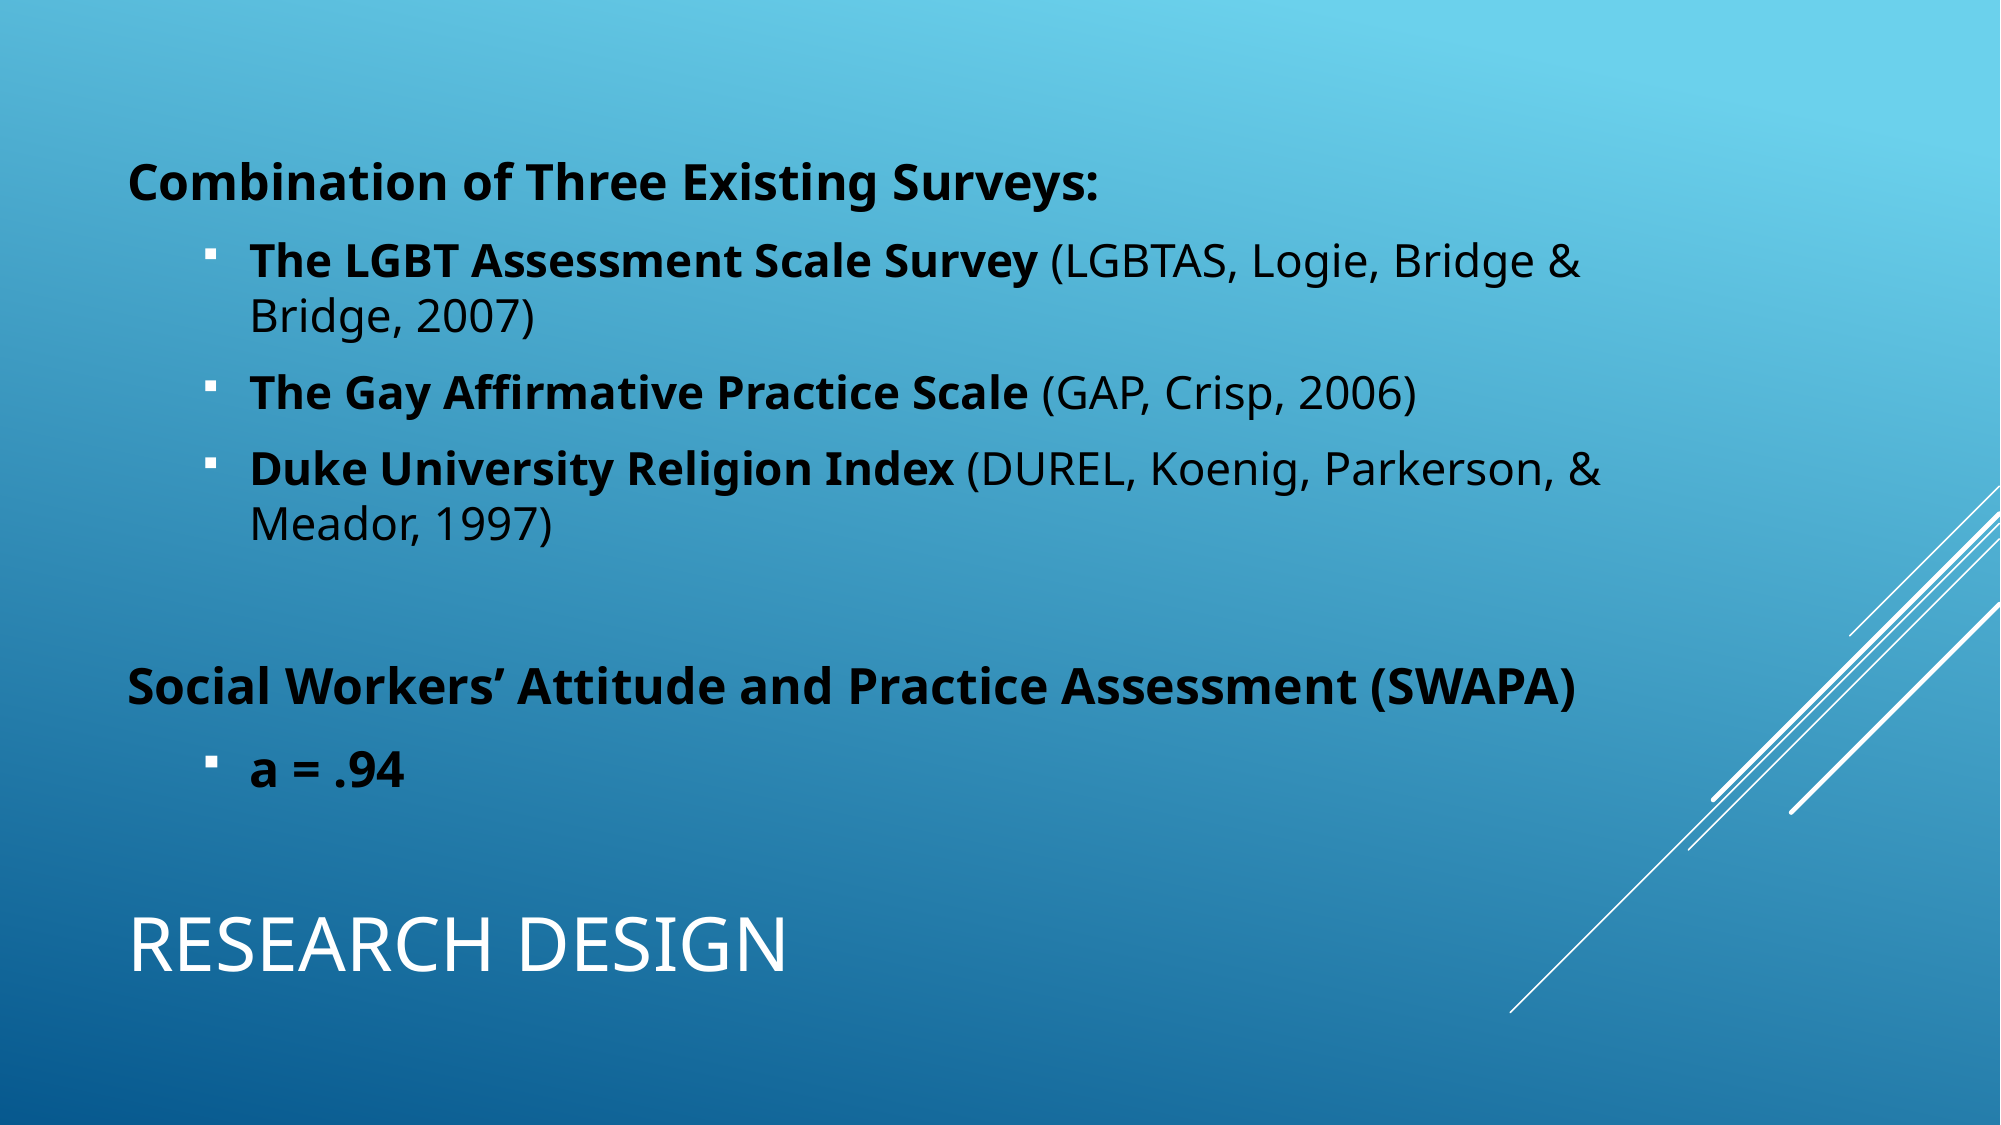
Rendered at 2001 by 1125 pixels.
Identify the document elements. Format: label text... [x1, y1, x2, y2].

title Research Design [112, 895, 1513, 1009]
list Combination of Three Existing Surveys: The LGBT Assessment Scale Survey (LGBTAS, Logie, Bridge & Bridge, 2007) The Gay Affirmative Practice Scale (GAP, Crisp, 2006) Duke University Religion Index (DUREL, Koenig, Parkerson, & Meador, 1997) Social Workers’ Attitude and Practice Assessment (SWAPA) a = .94 [112, 135, 1723, 895]
